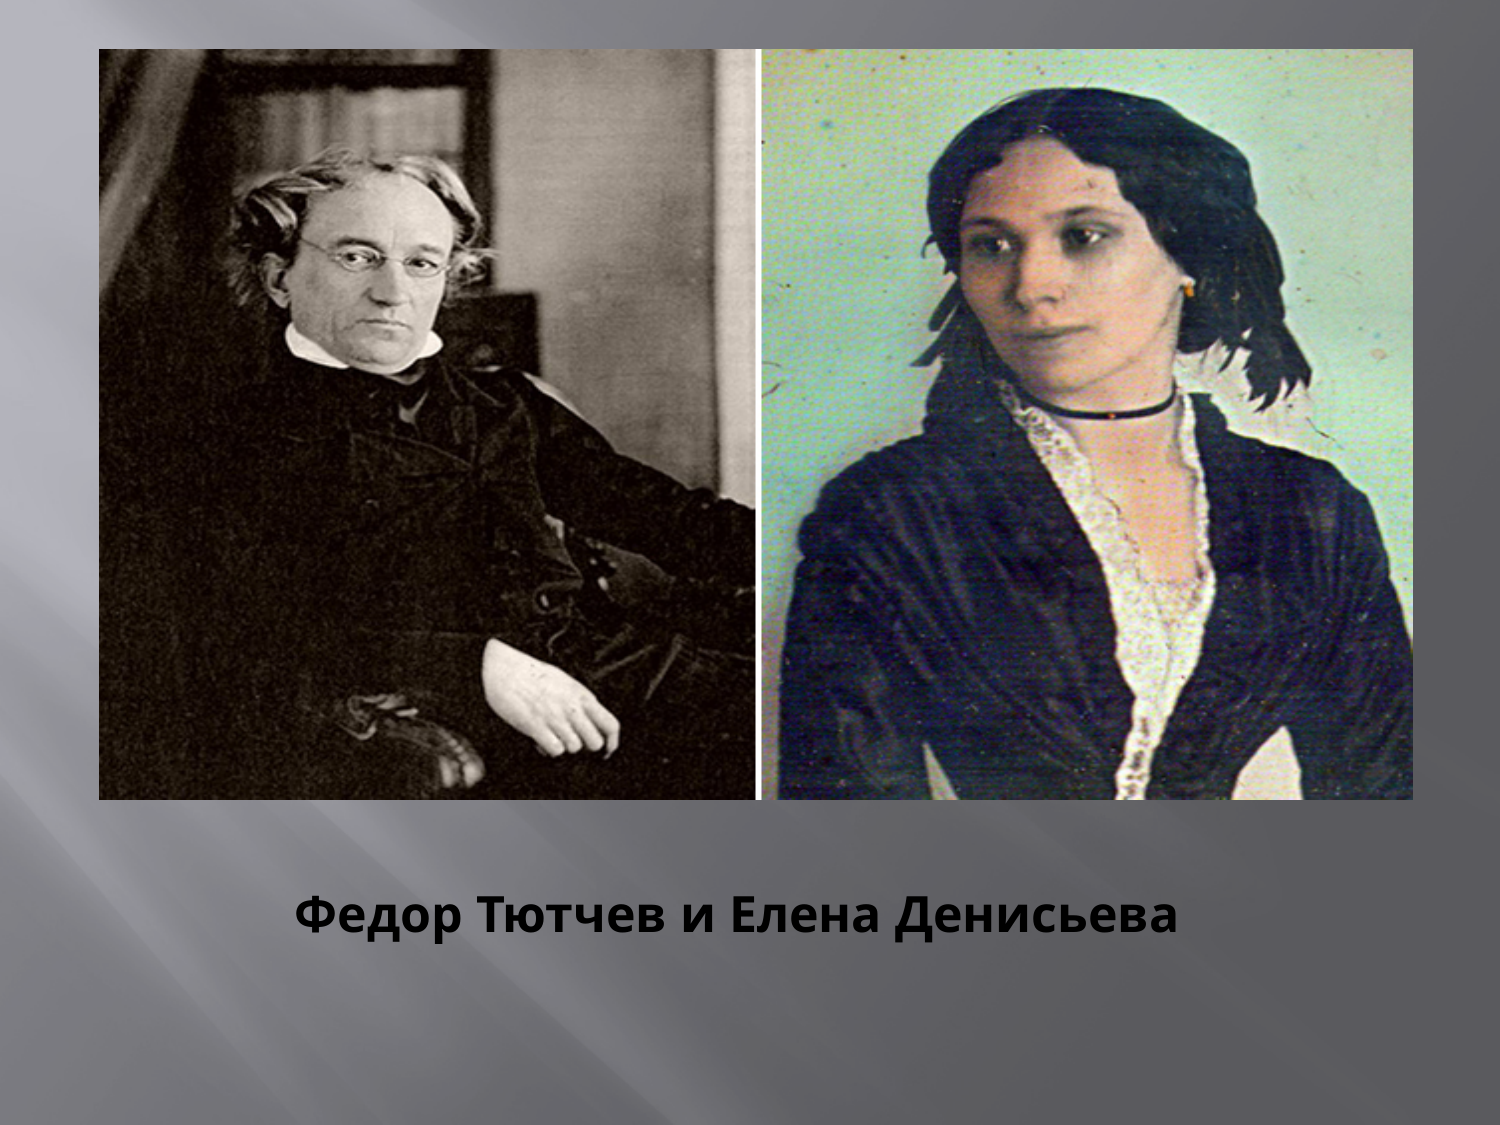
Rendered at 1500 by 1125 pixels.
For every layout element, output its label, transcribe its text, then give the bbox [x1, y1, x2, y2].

picture [99, 49, 1413, 801]
subtitle Федор Тютчев и Елена Денисьева [212, 875, 1263, 1010]
